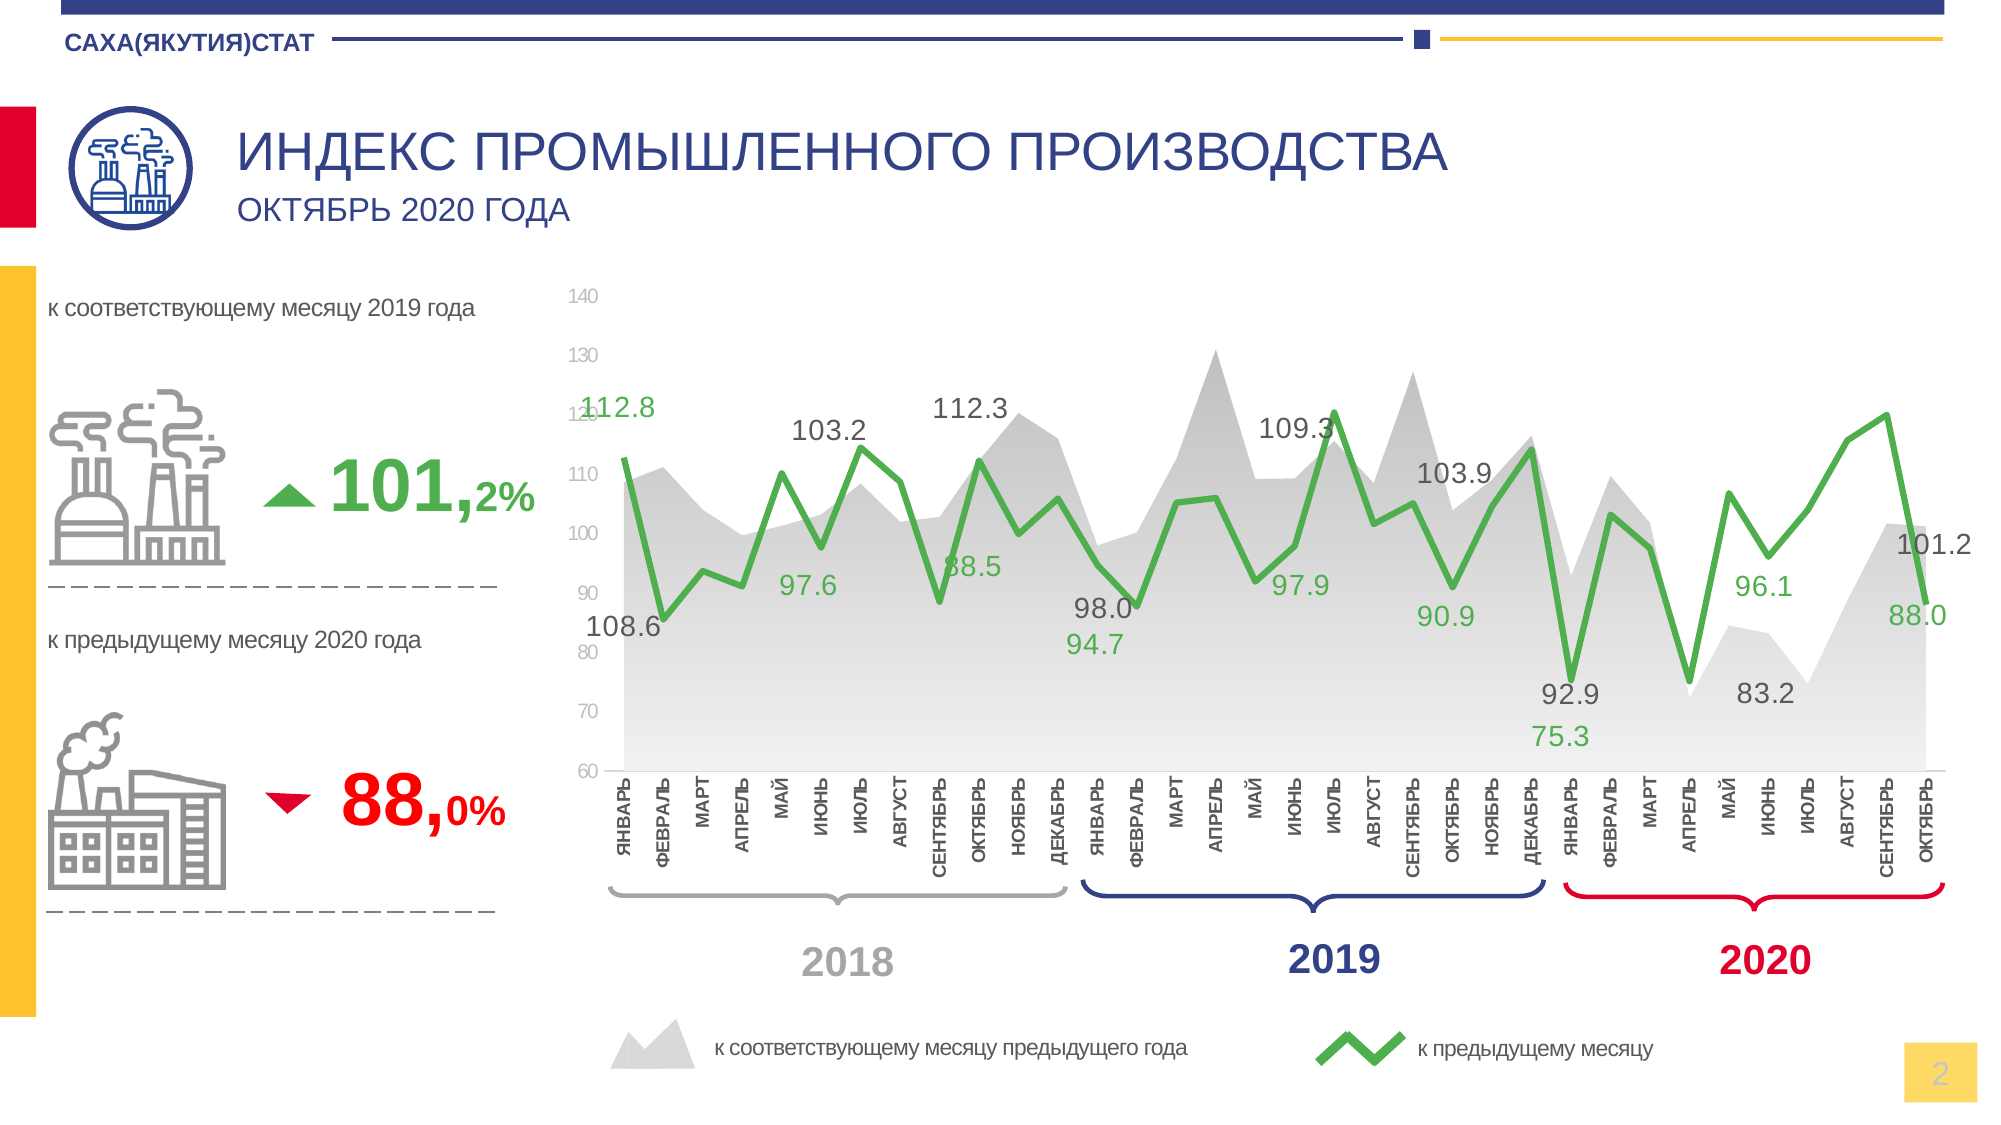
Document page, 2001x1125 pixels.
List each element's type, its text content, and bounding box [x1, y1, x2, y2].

text_box 88,0% [245, 743, 521, 848]
picture [48, 712, 226, 890]
text_box 101,2% [314, 428, 536, 534]
text_box 2019 [1255, 924, 1414, 990]
text_box [262, 791, 315, 816]
text_box к соответствующему месяцу 2019 года [32, 284, 491, 330]
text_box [610, 1018, 696, 1069]
text_box 2018 [769, 927, 927, 992]
text_box [260, 482, 319, 508]
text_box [330, 29, 1943, 127]
text_box к предыдущему месяцу [1402, 1031, 1865, 1069]
text_box ОКТЯБРЬ 2020 ГОДА [221, 180, 1327, 228]
picture [46, 386, 228, 568]
chart [536, 264, 2000, 911]
slide_number 2 [1904, 1042, 1978, 1103]
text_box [71, 109, 190, 228]
text_box к предыдущему месяцу 2020 года [32, 615, 438, 661]
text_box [1318, 1034, 1403, 1063]
text_box САХА(ЯКУТИЯ)СТАТ [47, 17, 332, 65]
text_box 2020 [1687, 925, 1845, 991]
text_box к соответствующему месяцу предыдущего года [699, 1030, 1245, 1068]
list ИНДЕКС ПРОМЫШЛЕННОГО ПРОИЗВОДСТВА [221, 109, 1629, 198]
